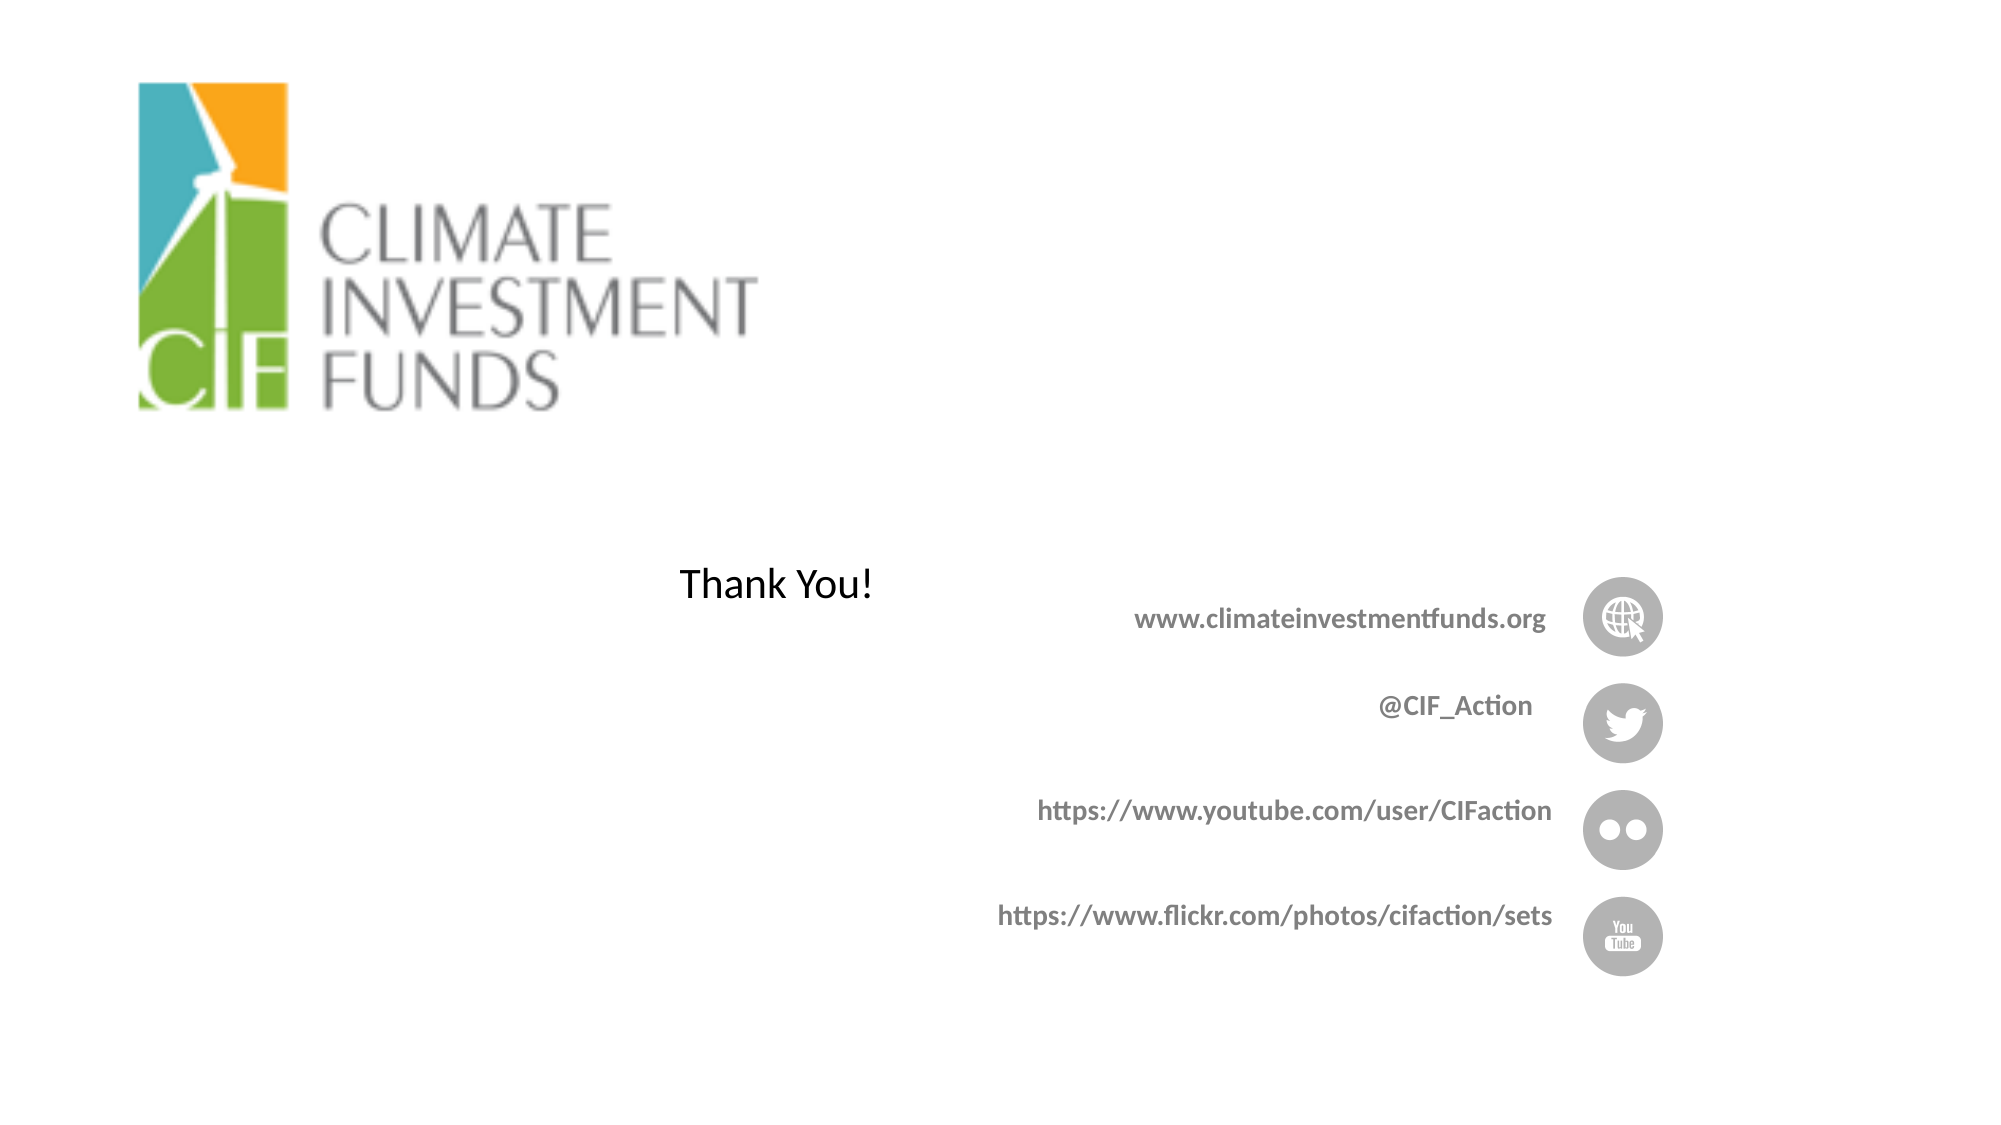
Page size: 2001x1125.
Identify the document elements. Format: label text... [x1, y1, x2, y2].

title Thank You! [459, 552, 1095, 688]
text_box www.climateinvestmentfunds.org @CIF_Action https://www.youtube.com/user/CIFaction https://www.flickr.com/photos/cifaction/sets [900, 574, 1539, 939]
picture [102, 46, 816, 469]
picture [1539, 561, 1709, 1000]
